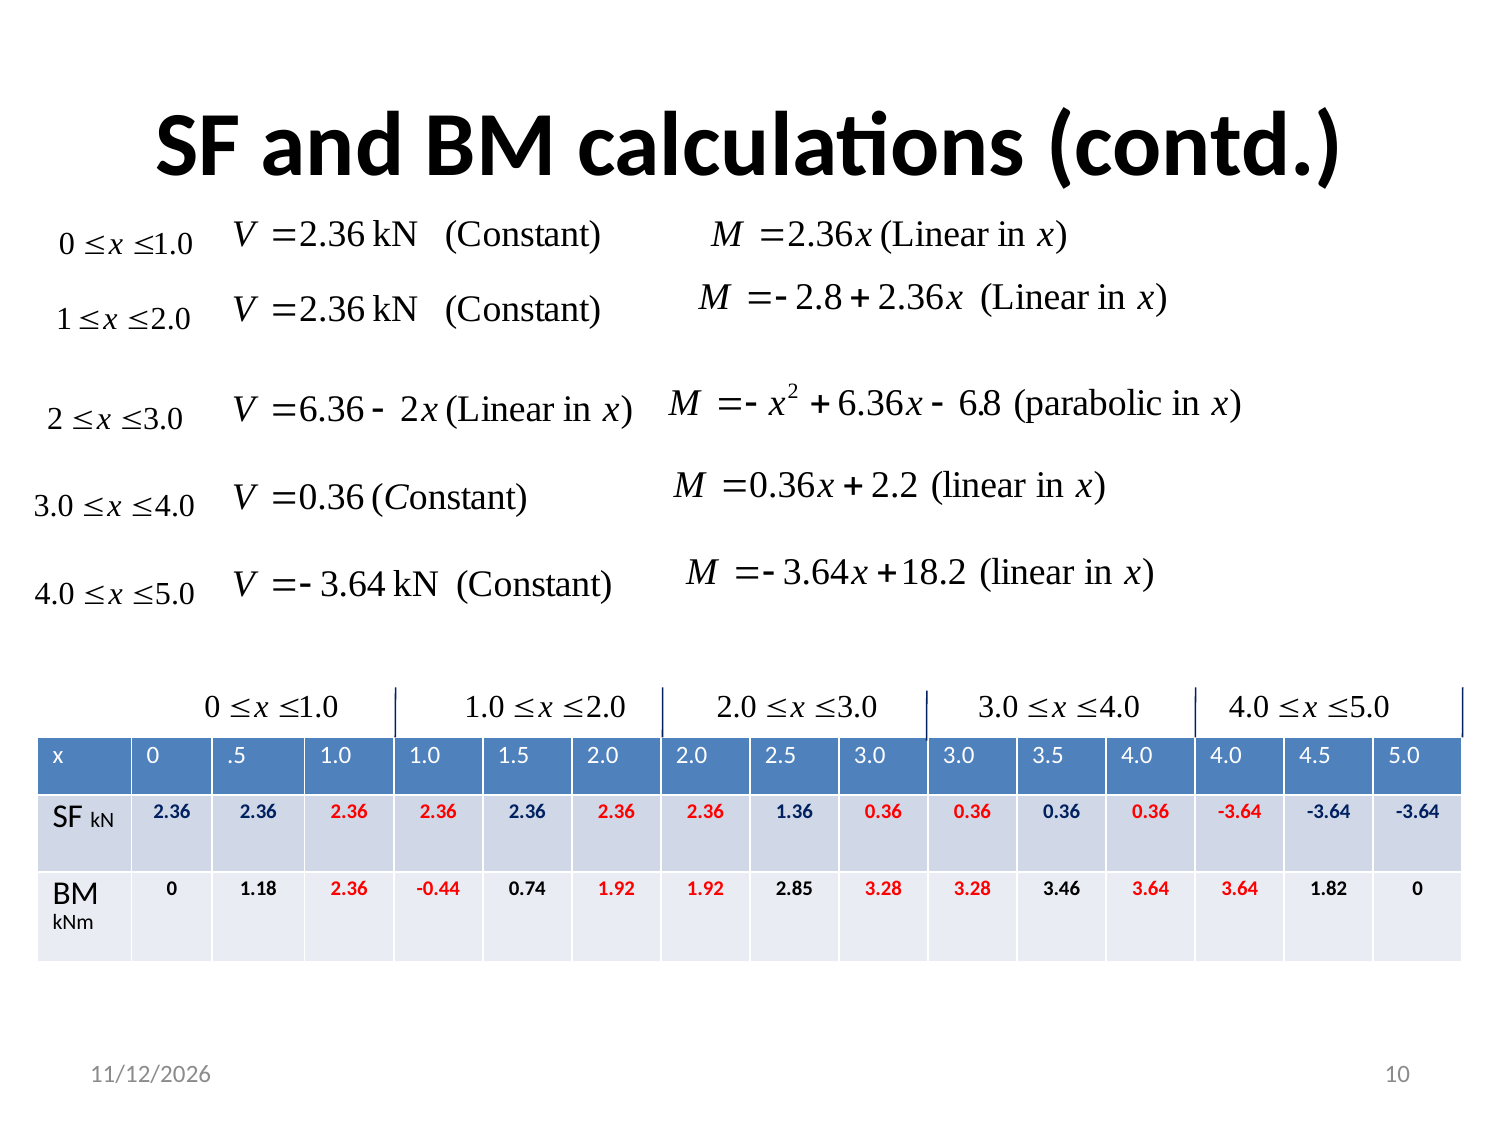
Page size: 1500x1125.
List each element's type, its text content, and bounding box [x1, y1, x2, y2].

table_header 1.0 [305, 738, 393, 794]
table_cell 0 [1374, 873, 1461, 961]
table_cell 3.28 [840, 873, 927, 961]
table_header 1.0 [395, 738, 482, 794]
table_cell 0.74 [484, 873, 571, 961]
slide_number 10 [1074, 1042, 1425, 1103]
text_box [704, 212, 1073, 263]
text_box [229, 474, 538, 526]
table_cell 1.36 [751, 796, 838, 871]
table_cell 2.36 [395, 796, 482, 871]
table_header 2.0 [662, 738, 749, 794]
table_header x [38, 738, 131, 794]
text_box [973, 687, 1146, 726]
table_cell 0.36 [1018, 796, 1105, 871]
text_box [29, 574, 202, 613]
table_header 2.0 [573, 738, 660, 794]
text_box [679, 549, 1162, 601]
table_cell 2.36 [662, 796, 749, 871]
table_header 3.0 [929, 738, 1016, 794]
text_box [41, 399, 190, 438]
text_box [229, 387, 639, 438]
table_cell 2.36 [305, 873, 393, 961]
table_header 2.5 [751, 738, 838, 794]
table_header 0 [132, 738, 211, 794]
table_cell 2.36 [132, 796, 211, 871]
table_cell 2.36 [573, 796, 660, 871]
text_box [666, 462, 1115, 513]
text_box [54, 299, 197, 338]
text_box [1223, 687, 1396, 726]
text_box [691, 274, 1174, 326]
table_header .5 [213, 738, 304, 794]
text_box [54, 224, 200, 263]
table_header 5.0 [1374, 738, 1461, 794]
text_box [711, 687, 884, 726]
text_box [229, 212, 611, 263]
table_cell 3.64 [1107, 873, 1194, 961]
table_cell 0.36 [929, 796, 1016, 871]
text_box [662, 374, 1248, 432]
title SF and BM calculations (contd.) [75, 45, 1425, 233]
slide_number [75, 1042, 425, 1103]
table_cell 2.85 [751, 873, 838, 961]
table_cell -3.64 [1196, 796, 1283, 871]
table_header 4.5 [1285, 738, 1372, 794]
table_header 4.0 [1196, 738, 1283, 794]
table_cell 1.92 [573, 873, 660, 961]
table_header 3.0 [840, 738, 927, 794]
table_cell 3.46 [1018, 873, 1105, 961]
table_header 4.0 [1107, 738, 1194, 794]
table_cell 0.36 [1107, 796, 1194, 871]
table_cell 0 [132, 873, 211, 961]
table_cell -3.64 [1285, 796, 1372, 871]
table_cell 1.18 [213, 873, 304, 961]
table_cell 0.36 [840, 796, 927, 871]
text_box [462, 687, 633, 726]
table_cell SF kN [38, 796, 131, 871]
table_cell 2.36 [305, 796, 393, 871]
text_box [199, 687, 345, 726]
table_header 3.5 [1018, 738, 1105, 794]
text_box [229, 562, 623, 613]
table_cell 2.36 [213, 796, 304, 871]
table_cell -0.44 [395, 873, 482, 961]
table_cell -3.64 [1374, 796, 1461, 871]
table_header 1.5 [484, 738, 571, 794]
table_cell 1.82 [1285, 873, 1372, 961]
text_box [229, 287, 611, 338]
table_cell 2.36 [484, 796, 571, 871]
table_cell 3.28 [929, 873, 1016, 961]
table_cell BM kNm [38, 873, 131, 961]
table_cell 3.64 [1196, 873, 1283, 961]
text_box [29, 487, 202, 526]
table_cell 1.92 [662, 873, 749, 961]
